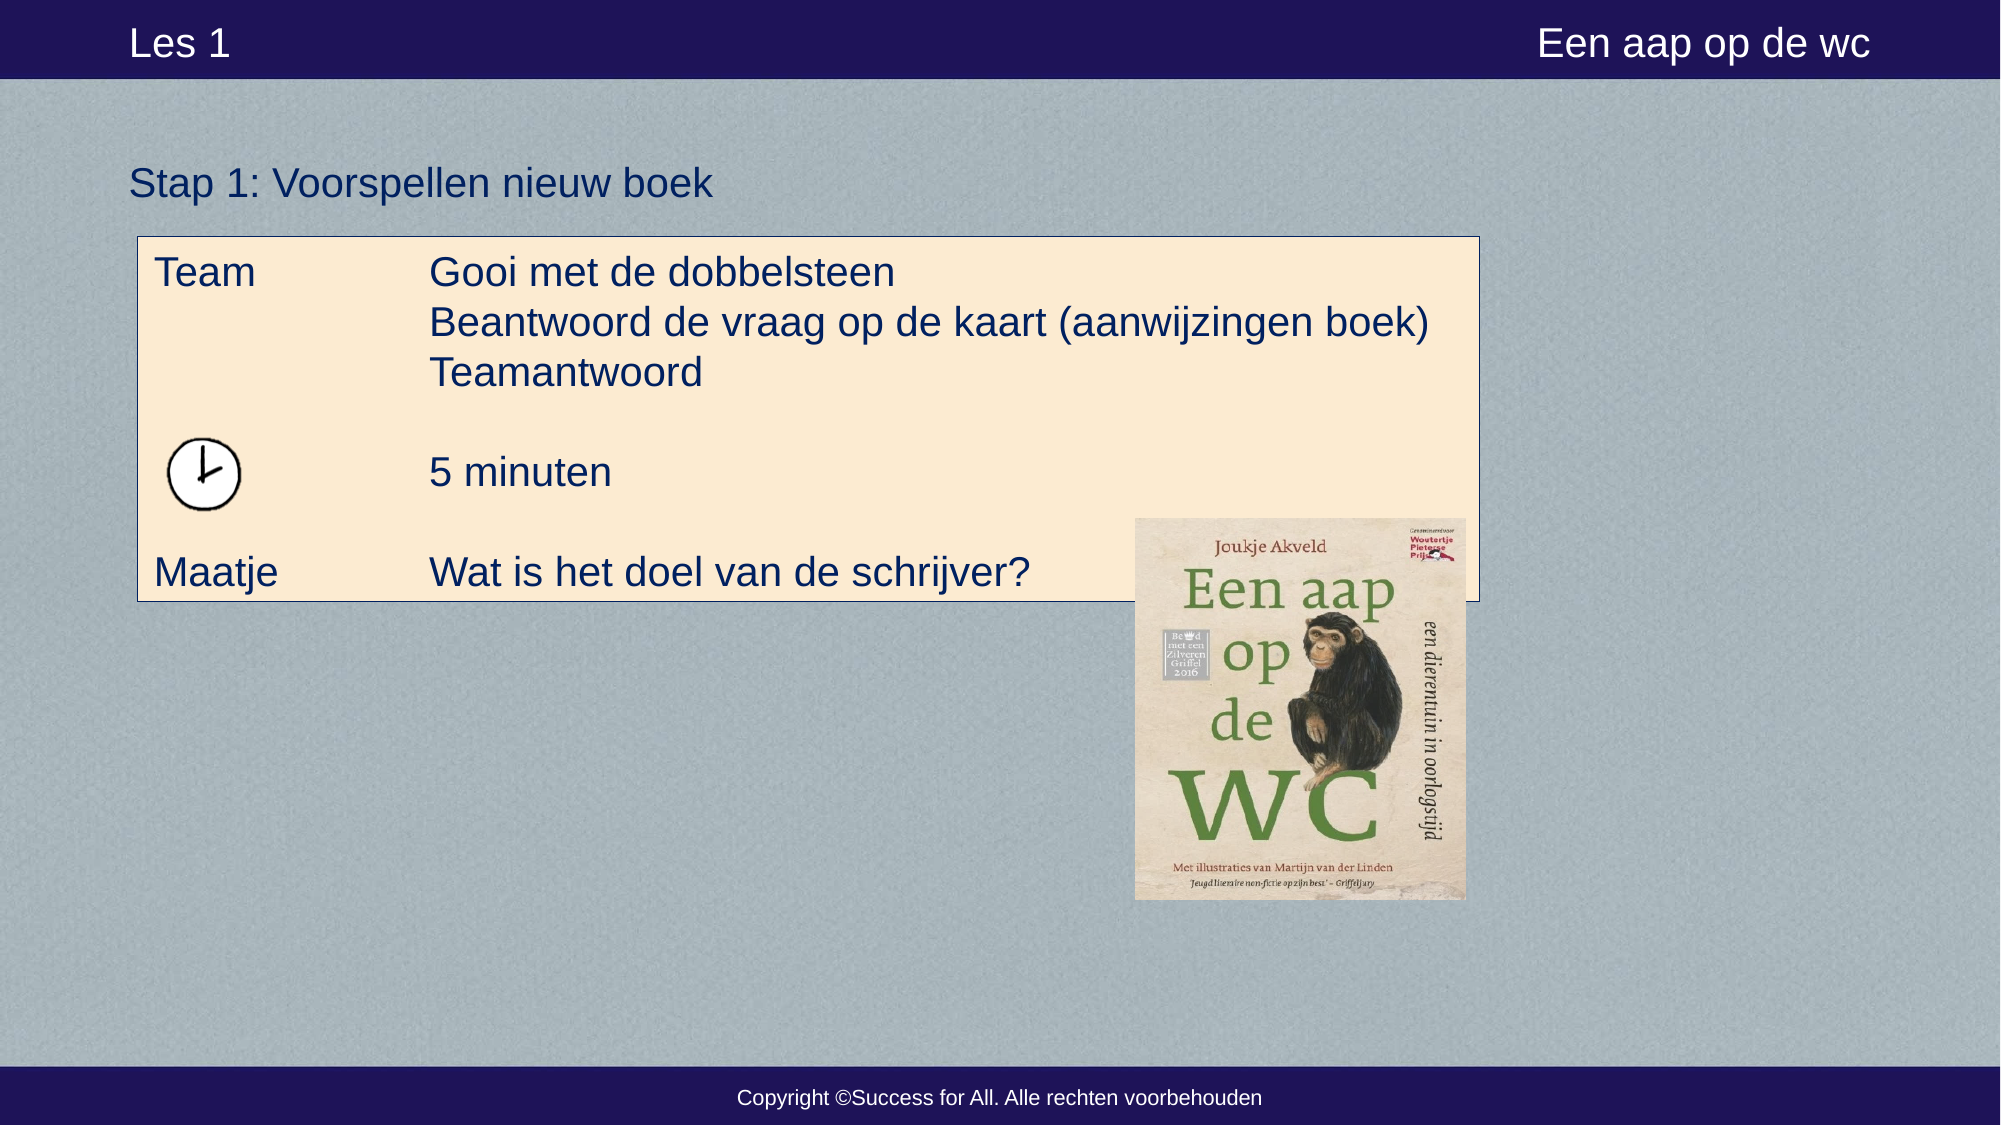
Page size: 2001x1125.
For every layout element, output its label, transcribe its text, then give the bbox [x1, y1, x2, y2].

text_box Team Gooi met de dobbelsteen Beantwoord de vraag op de kaart (aanwijzingen boek) Teamantwoord 5 minuten Maatje Wat is het doel van de schrijver? [137, 236, 1480, 602]
text_box Een aap op de wc [999, 8, 1886, 73]
text_box Stap 1: Voorspellen nieuw boek [113, 148, 1635, 214]
text_box Copyright ©Success for All. Alle rechten voorbehouden [0, 1076, 2000, 1125]
text_box Les 1 [114, 8, 354, 73]
picture [0, 0, 2001, 1125]
